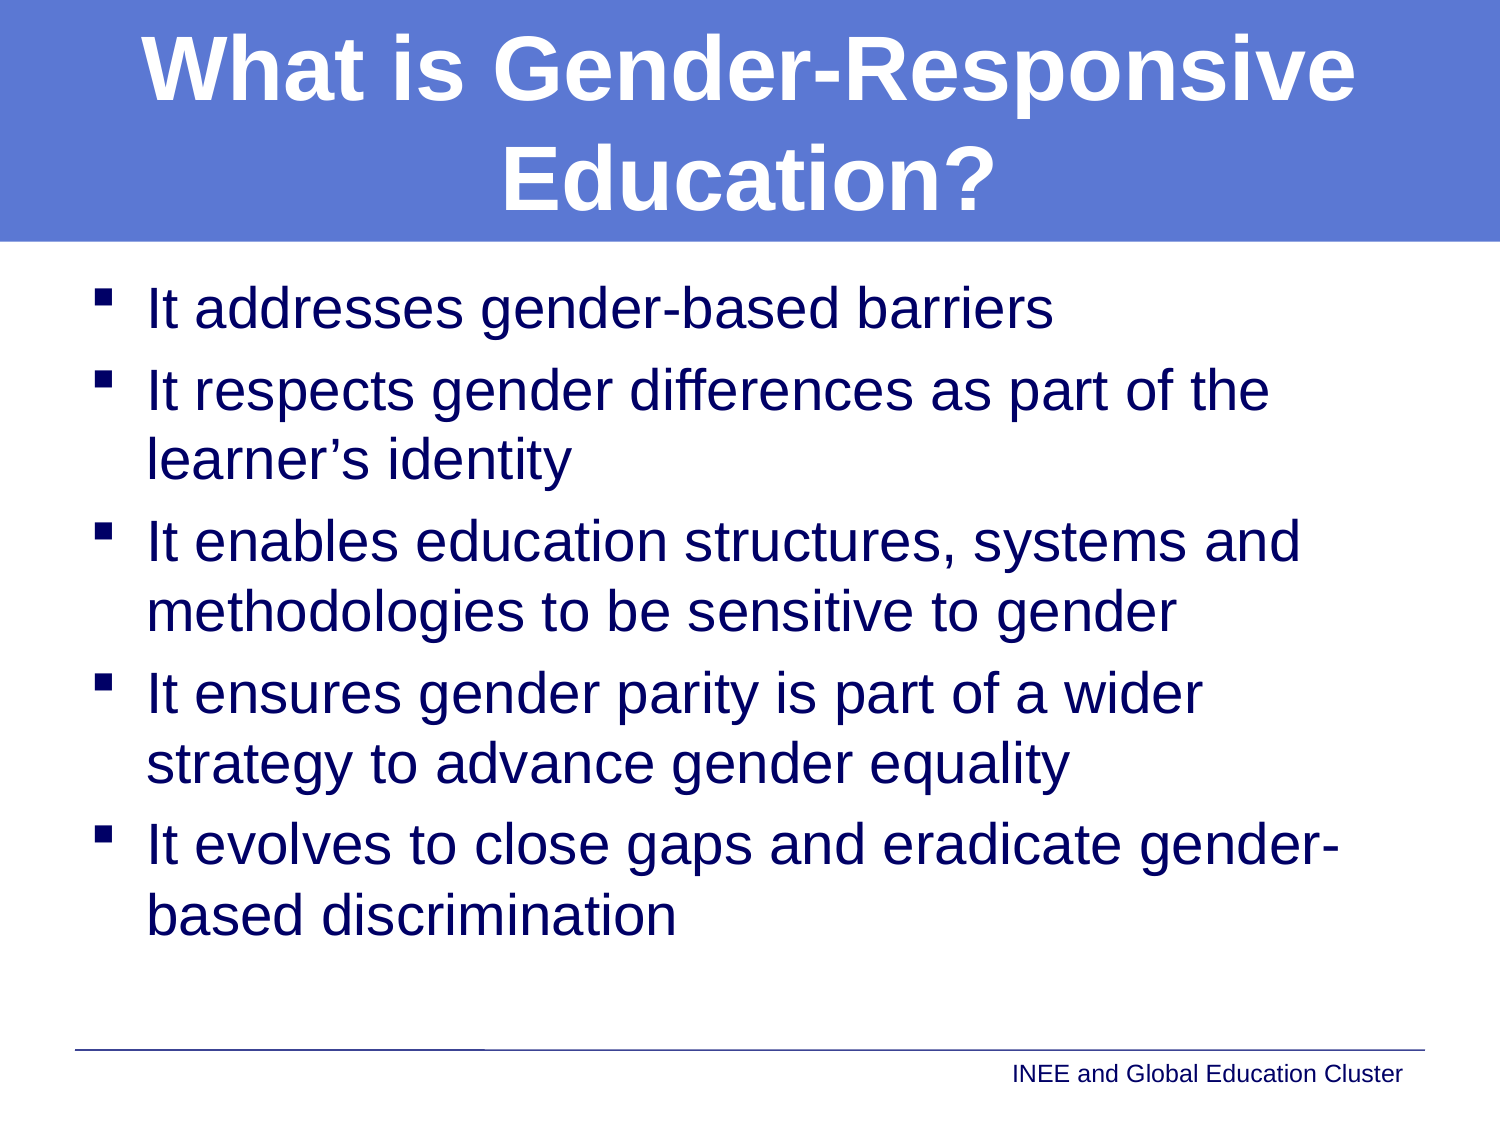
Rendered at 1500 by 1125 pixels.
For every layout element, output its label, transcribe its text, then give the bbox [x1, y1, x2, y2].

list It addresses gender-based barriers It respects gender differences as part of the learner’s identity It enables education structures, systems and methodologies to be sensitive to gender It ensures gender parity is part of a wider strategy to advance gender equality It evolves to close gaps and eradicate gender-based discrimination [74, 262, 1426, 1006]
footer INEE and Global Education Cluster [75, 1049, 1427, 1103]
title What is Gender-Responsive Education? [74, 24, 1426, 213]
